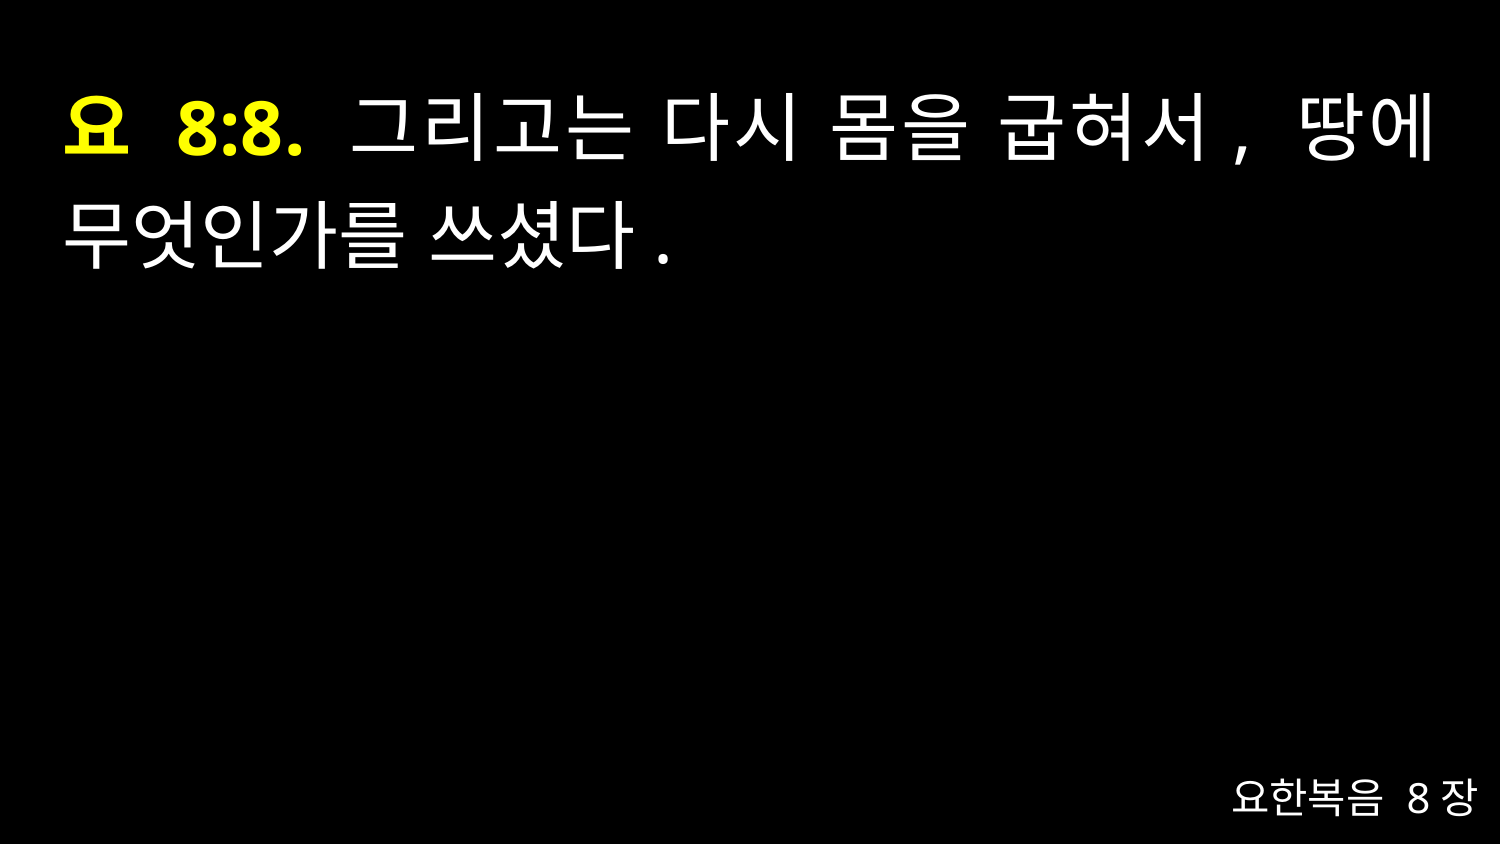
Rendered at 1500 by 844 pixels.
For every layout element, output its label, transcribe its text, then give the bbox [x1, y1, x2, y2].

subtitle 요한복음 8장 [916, 770, 1500, 844]
title 요 8:8. 그리고는 다시 몸을 굽혀서, 땅에 무엇인가를 쓰셨다. [0, 0, 1500, 844]
